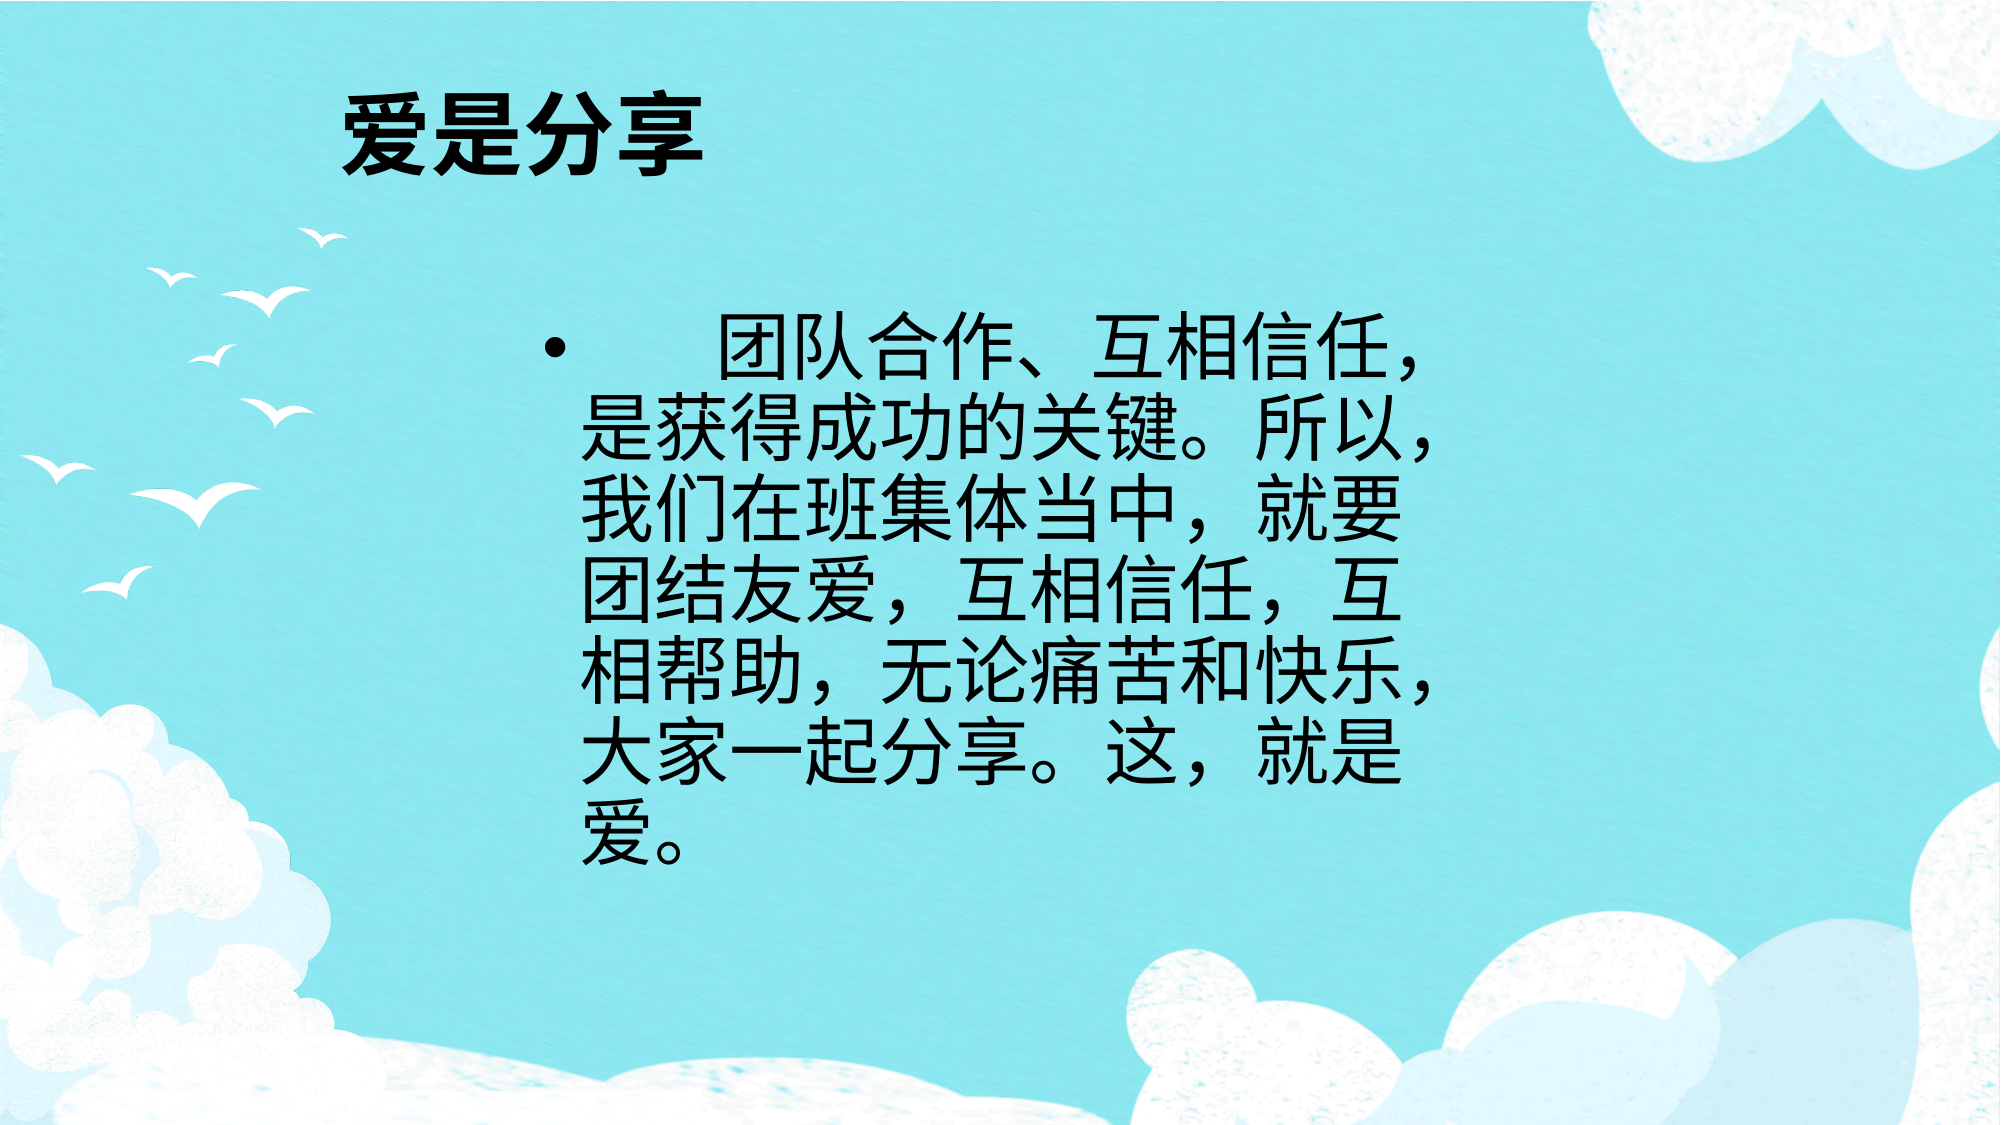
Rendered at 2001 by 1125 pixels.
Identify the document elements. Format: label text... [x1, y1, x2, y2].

title 爱是分享 [324, 45, 1675, 233]
list 团队合作、互相信任，是获得成功的关键。所以，我们在班集体当中，就要团结友爱，互相信任，互相帮助，无论痛苦和快乐，大家一起分享。这，就是爱。 [527, 302, 1473, 1000]
picture [0, 0, 2000, 1125]
